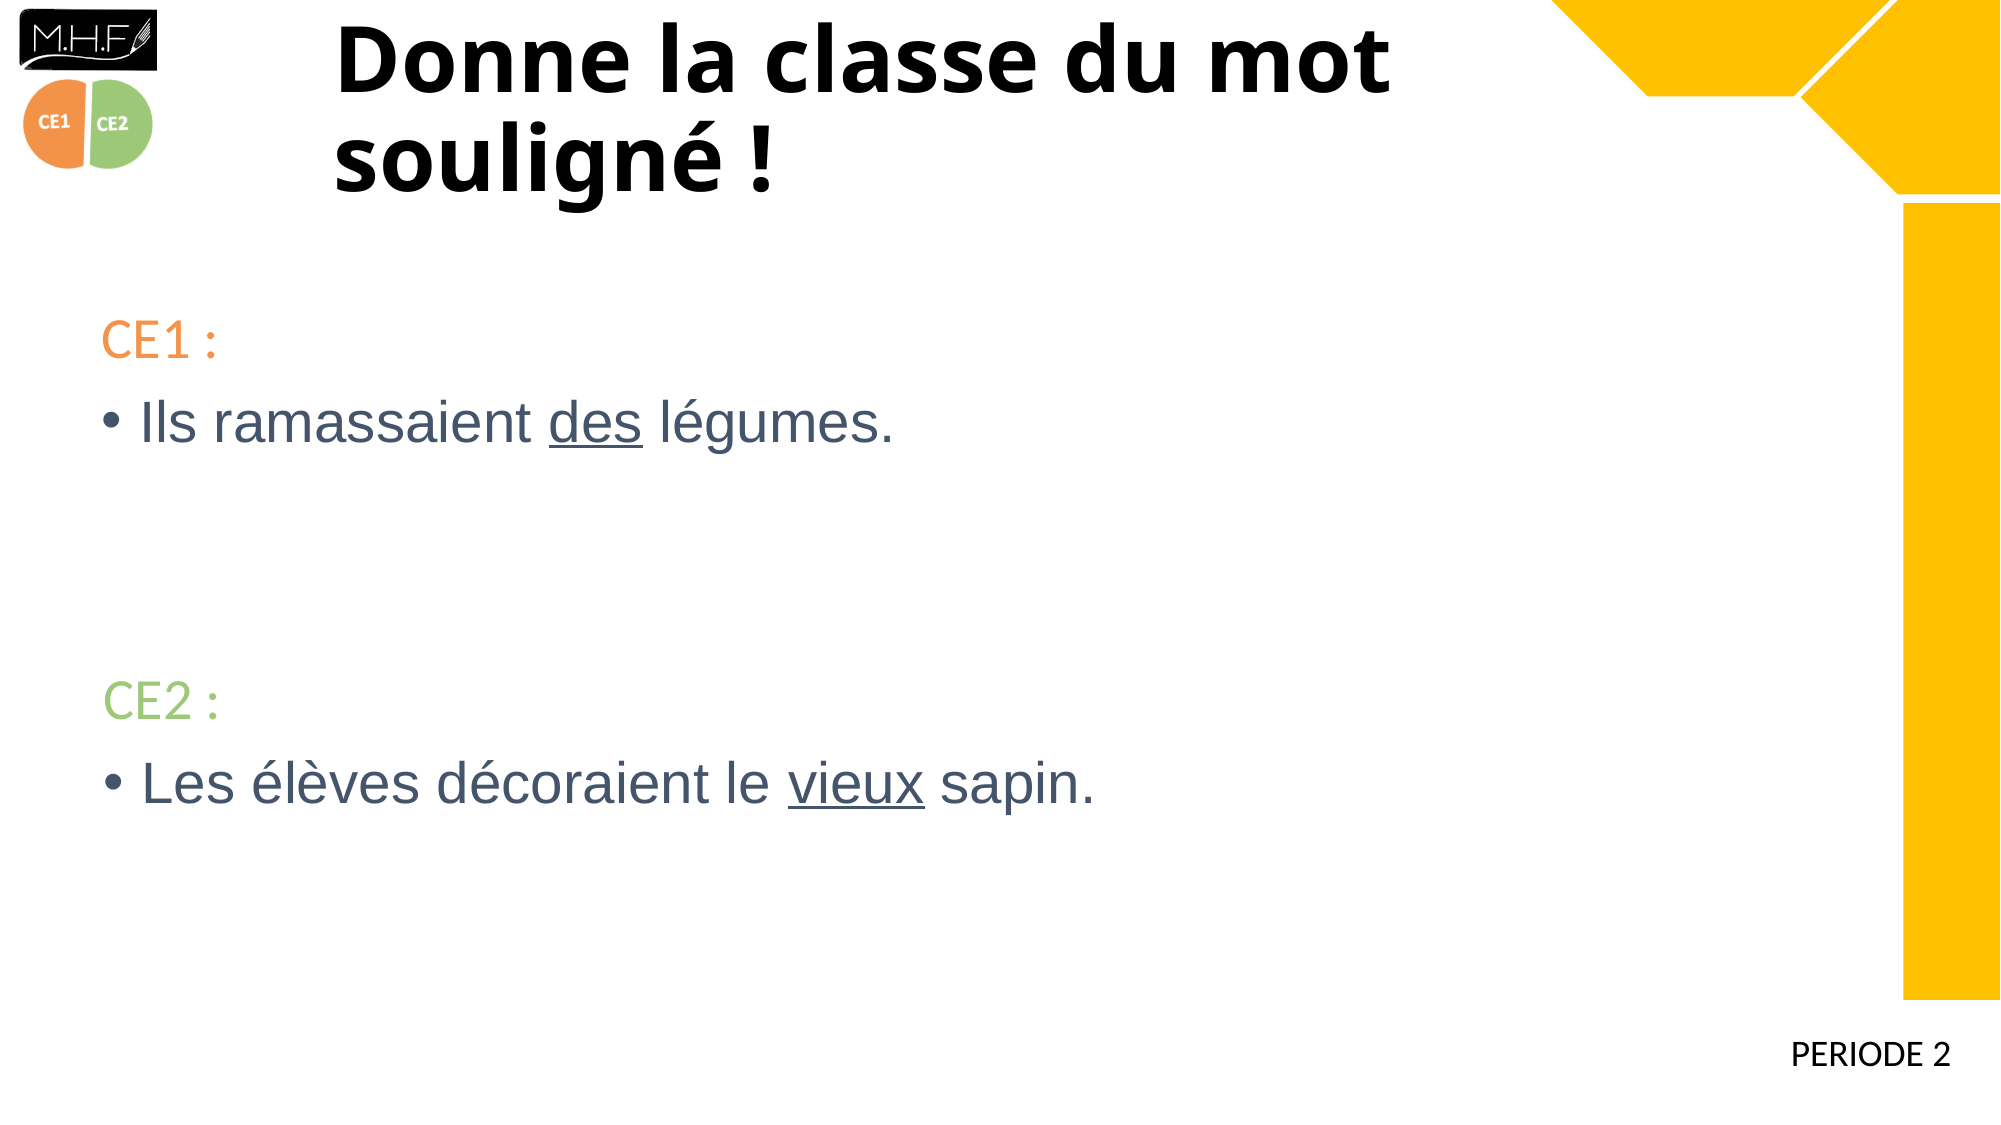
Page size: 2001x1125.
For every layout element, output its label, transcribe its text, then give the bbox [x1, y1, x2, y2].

text_box CE2 : Les élèves décoraient le vieux sapin. [88, 661, 1598, 912]
text_box [1549, 0, 1892, 98]
picture [1, 7, 177, 207]
text_box PERIODE 2 [1362, 1021, 1967, 1125]
text_box [1799, 0, 2000, 196]
text_box [1902, 202, 2000, 1001]
list CE1 : Ils ramassaient des légumes. [86, 300, 1623, 620]
title Donne la classe du mot souligné ! [318, 3, 1865, 221]
